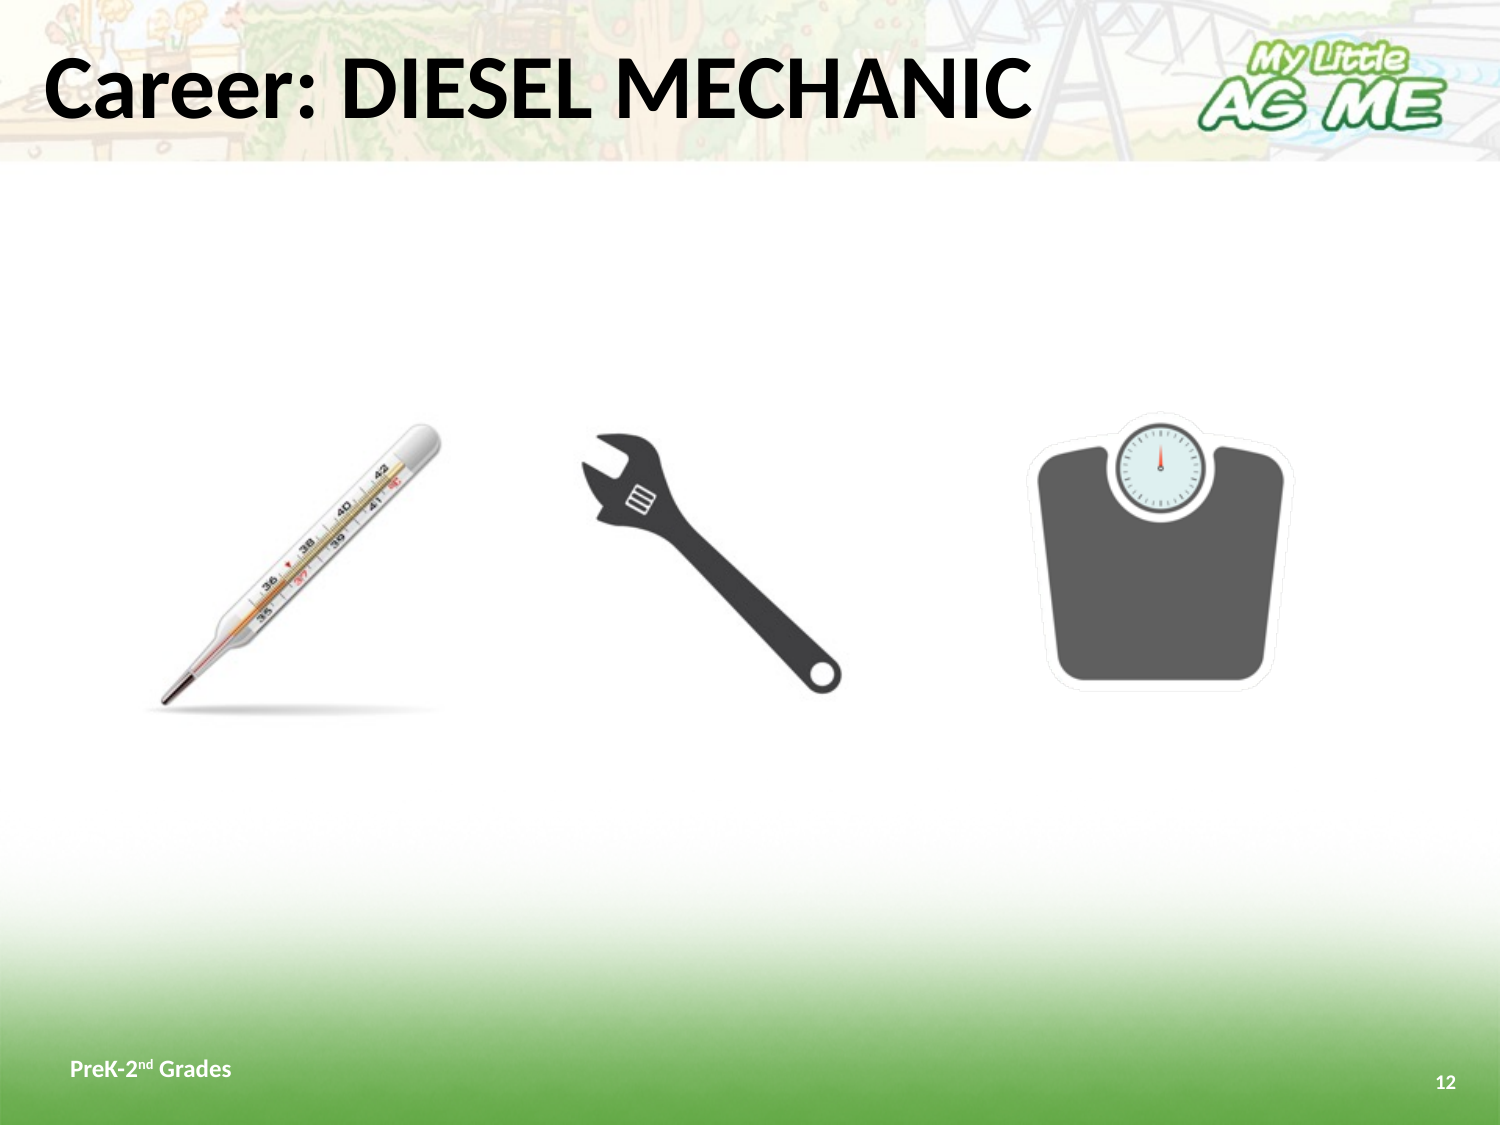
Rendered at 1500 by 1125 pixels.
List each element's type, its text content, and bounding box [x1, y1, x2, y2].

picture [0, 0, 1500, 1125]
title Career: DIESEL MECHANIC [29, 7, 1324, 172]
